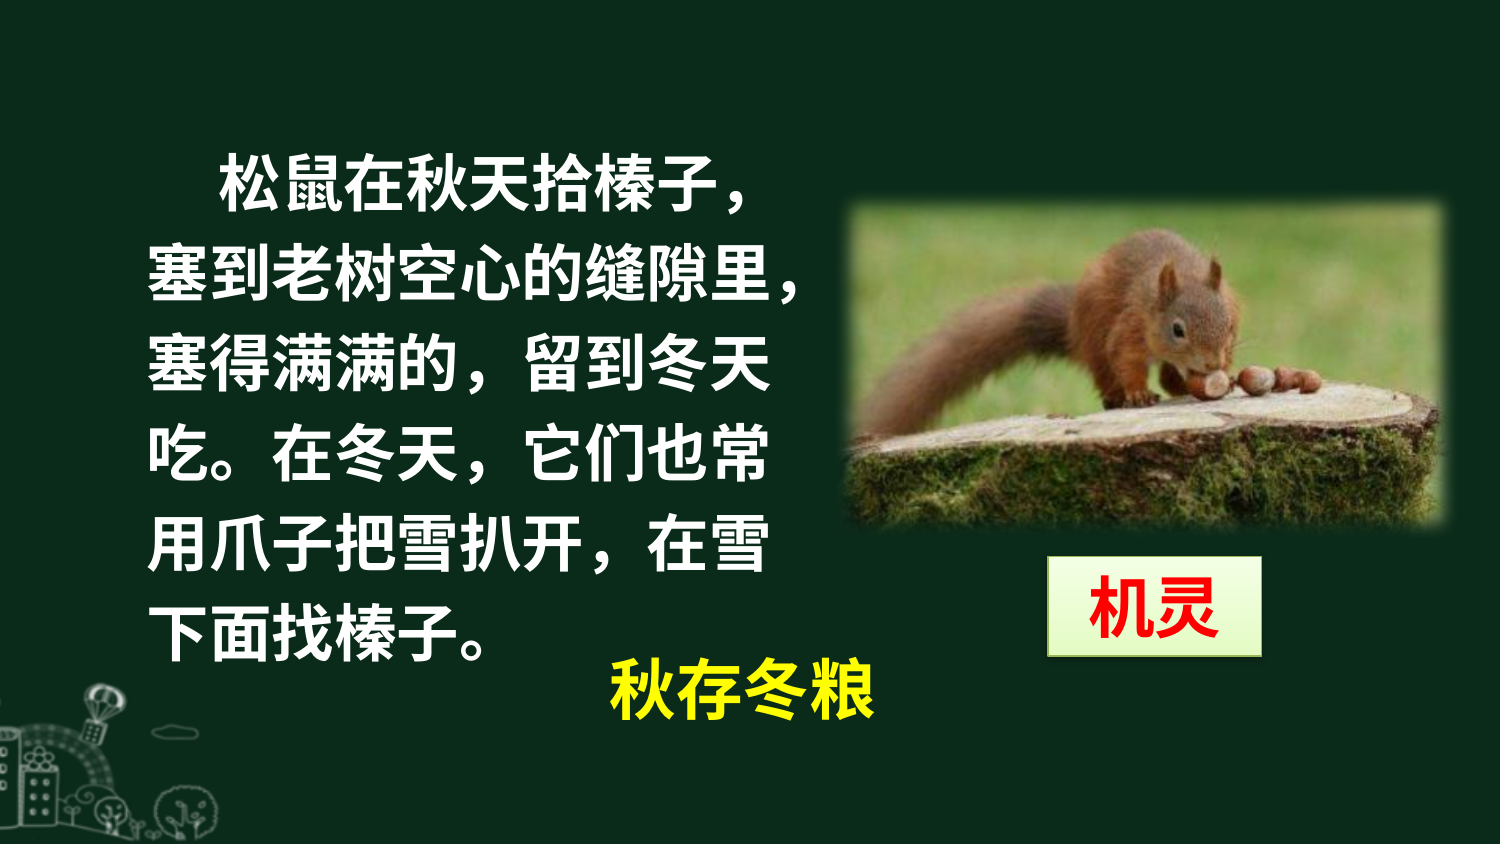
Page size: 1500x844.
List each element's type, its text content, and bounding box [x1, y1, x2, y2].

text_box 秋存冬粮 [594, 640, 926, 735]
text_box 机灵 [1047, 556, 1262, 657]
picture [0, 0, 1500, 844]
text_box 松鼠在秋天拾榛子，塞到老树空心的缝隙里，塞得满满的，留到冬天吃。在冬天，它们也常用爪子把雪扒开，在雪下面找榛子。 [132, 122, 833, 677]
